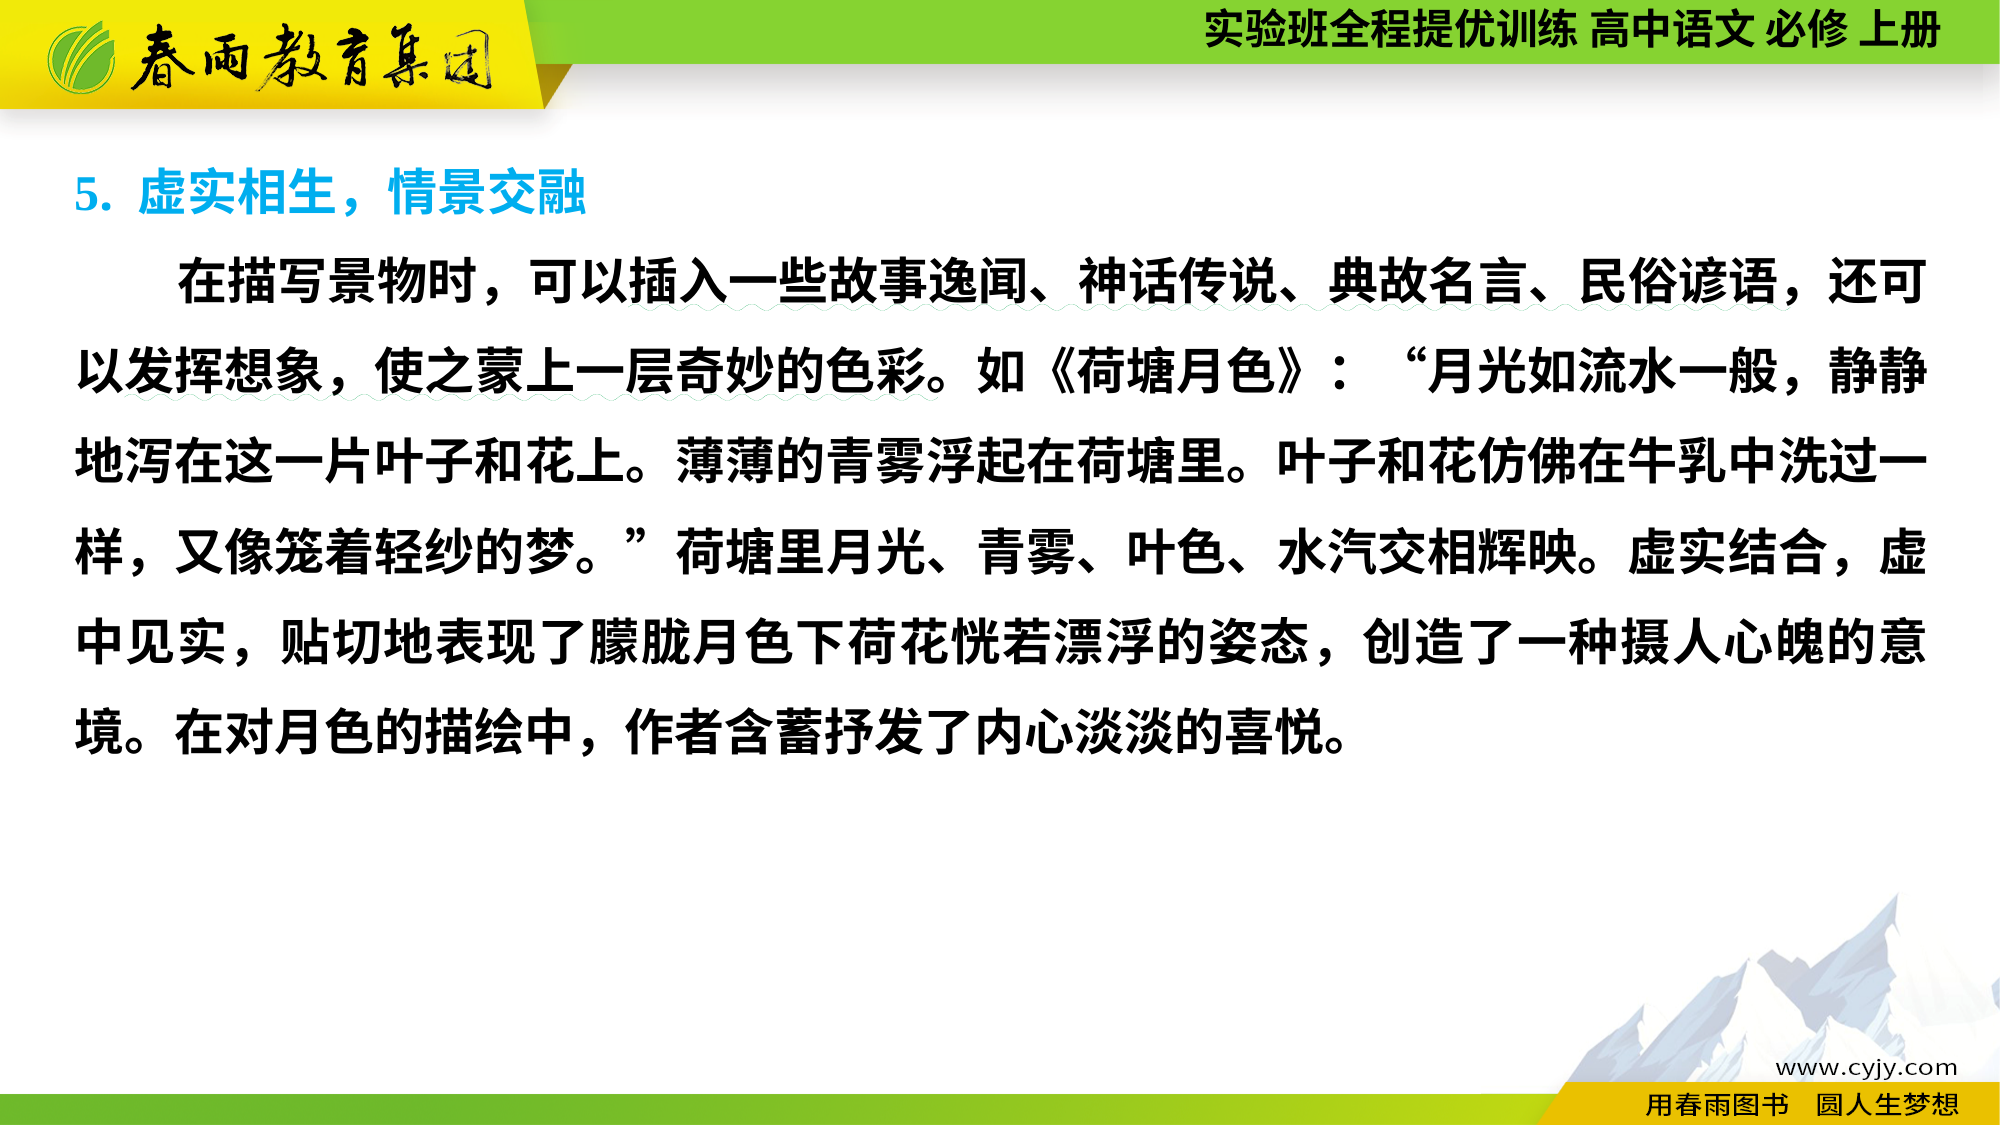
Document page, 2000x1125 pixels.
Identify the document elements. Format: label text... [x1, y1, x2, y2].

list 5. 虚实相生，情景交融 在描写景物时，可以插入一些故事逸闻、神话传说、典故名言、民俗谚语，还可以发挥想象，使之蒙上一层奇妙的色彩。如《荷塘月色》：“月光如流水一般，静静地泻在这一片叶子和花上。薄薄的青雾浮起在荷塘里。叶子和花仿佛在牛乳中洗过一样，又像笼着轻纱的梦。”荷塘里月光、青雾、叶色、水汽交相辉映。虚实结合，虚中见实，贴切地表现了朦胧月色下荷花恍若漂浮的姿态，创造了一种摄人心魄的意境。在对月色的描绘中，作者含蓄抒发了内心淡淡的喜悦。 [59, 122, 1944, 774]
picture [0, 0, 2000, 1125]
